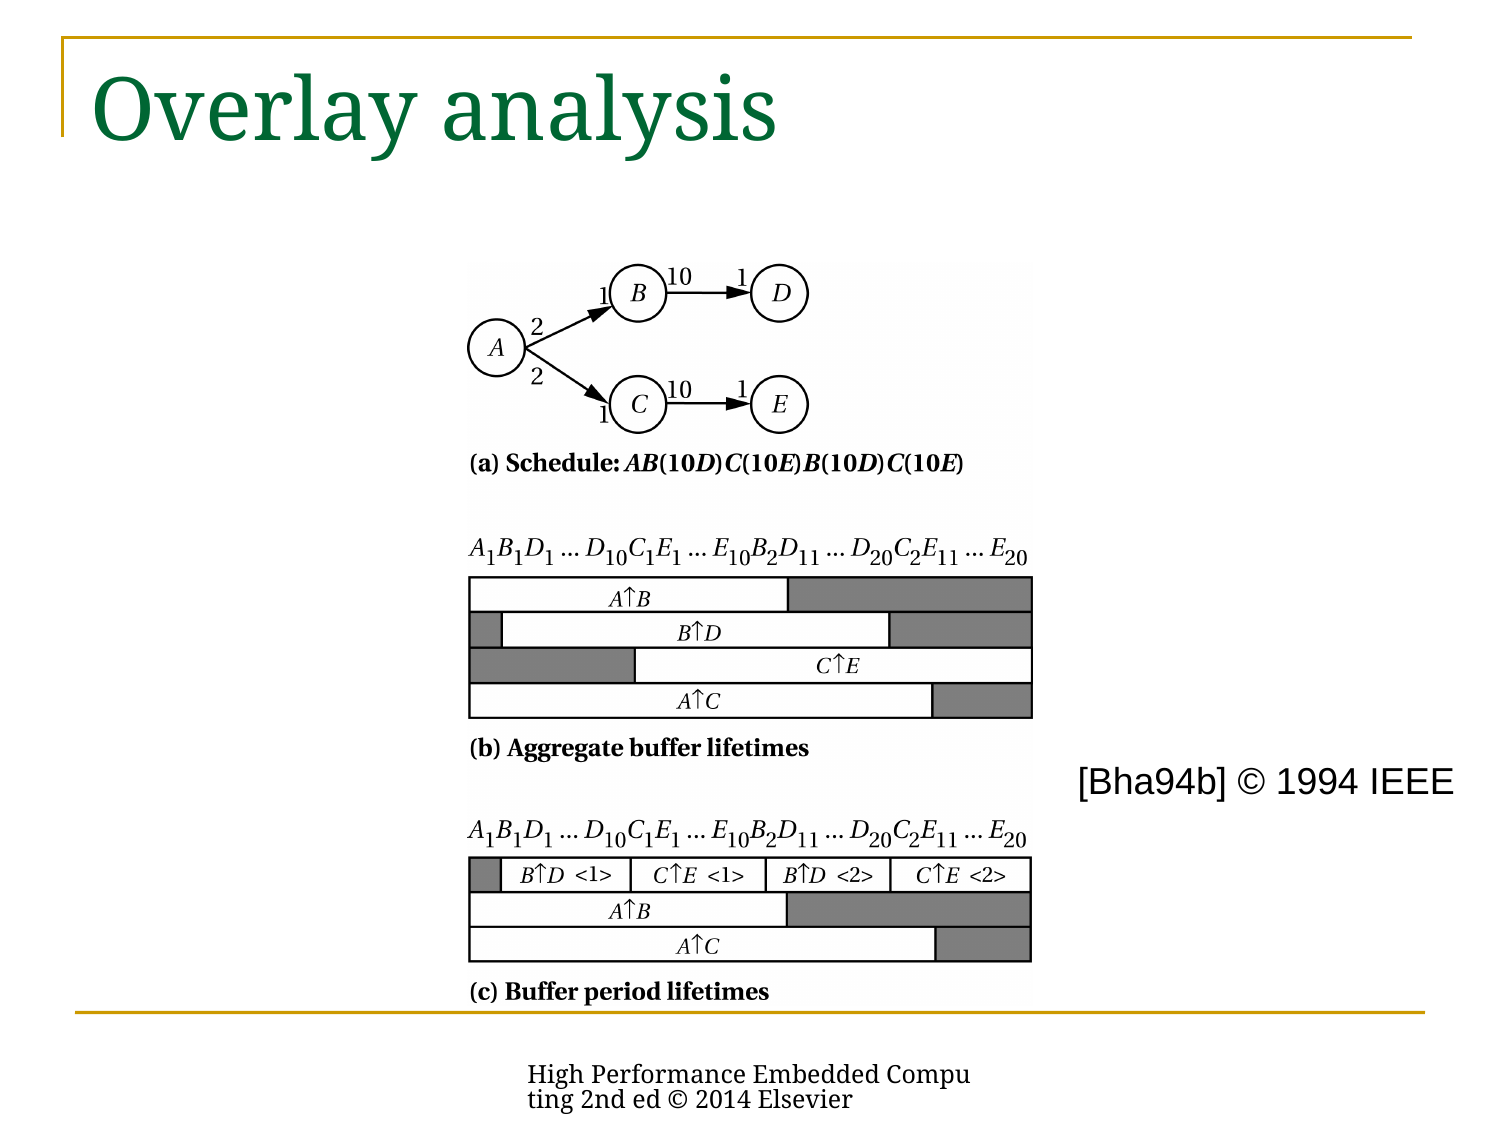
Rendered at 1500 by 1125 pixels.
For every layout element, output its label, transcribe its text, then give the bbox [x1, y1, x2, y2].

footer High Performance Embedded Computing 2nd ed © 2014 Elsevier [512, 1025, 988, 1100]
text_box [Bha94b] © 1994 IEEE [1062, 749, 1470, 810]
title Overlay analysis [75, 45, 1425, 233]
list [466, 262, 1033, 1006]
